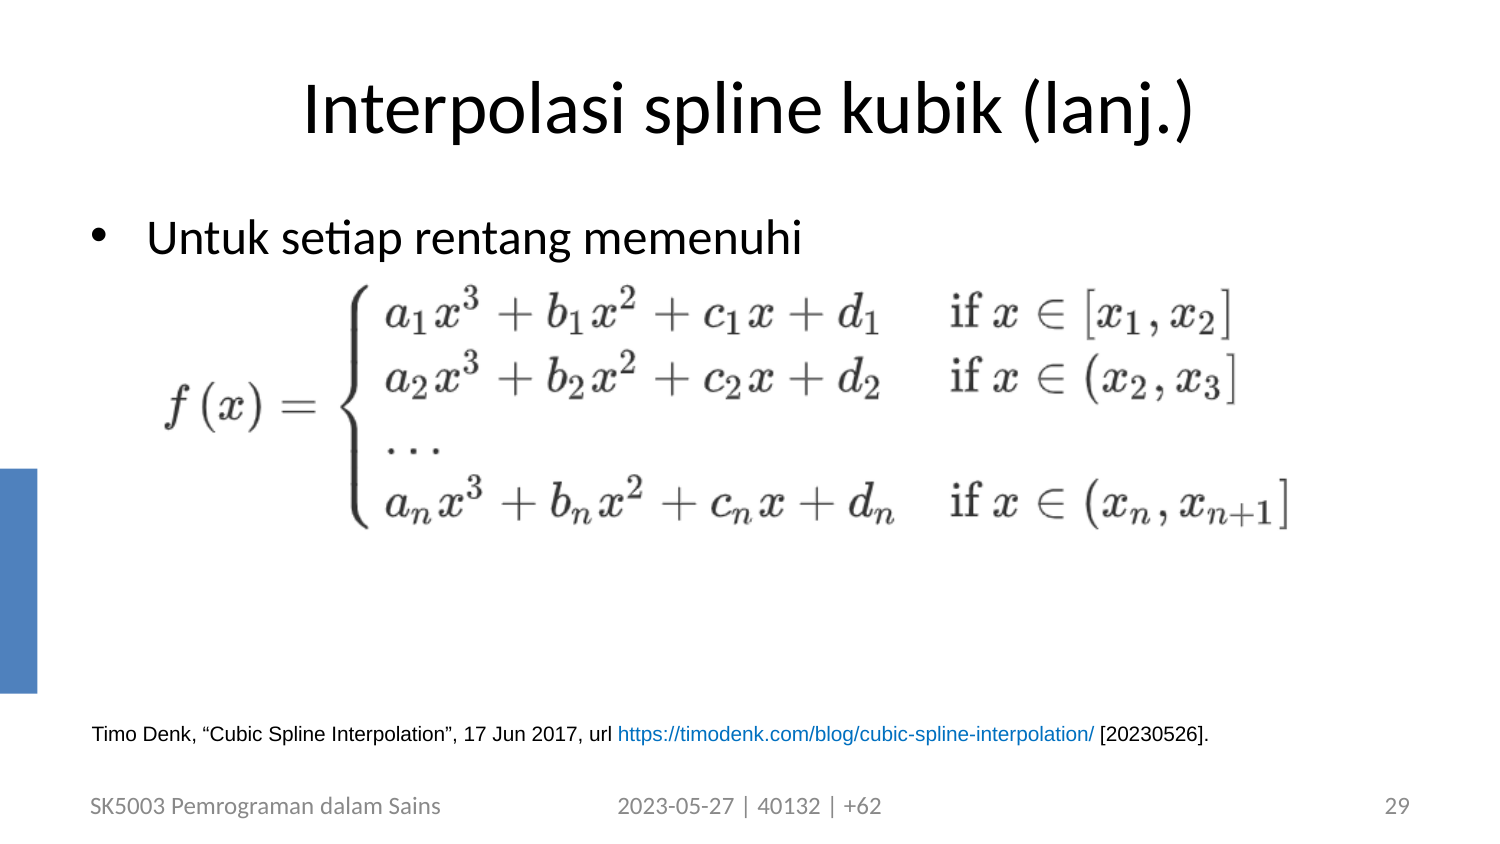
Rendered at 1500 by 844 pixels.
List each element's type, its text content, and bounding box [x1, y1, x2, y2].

slide_number 29 [1074, 782, 1425, 827]
title Interpolasi spline kubik (lanj.) [74, 33, 1426, 175]
text_box Timo Denk, “Cubic Spline Interpolation”, 17 Jun 2017, url https://timodenk.com/blog/cubic-spline-interpolation/ [20230526]. [76, 713, 1425, 753]
footer 2023-05-27 | 40132 | +62 [512, 782, 988, 827]
picture [152, 271, 1301, 541]
list Untuk setiap rentang memenuhi [74, 196, 1426, 754]
slide_number SK5003 Pemrograman dalam Sains [75, 782, 463, 827]
